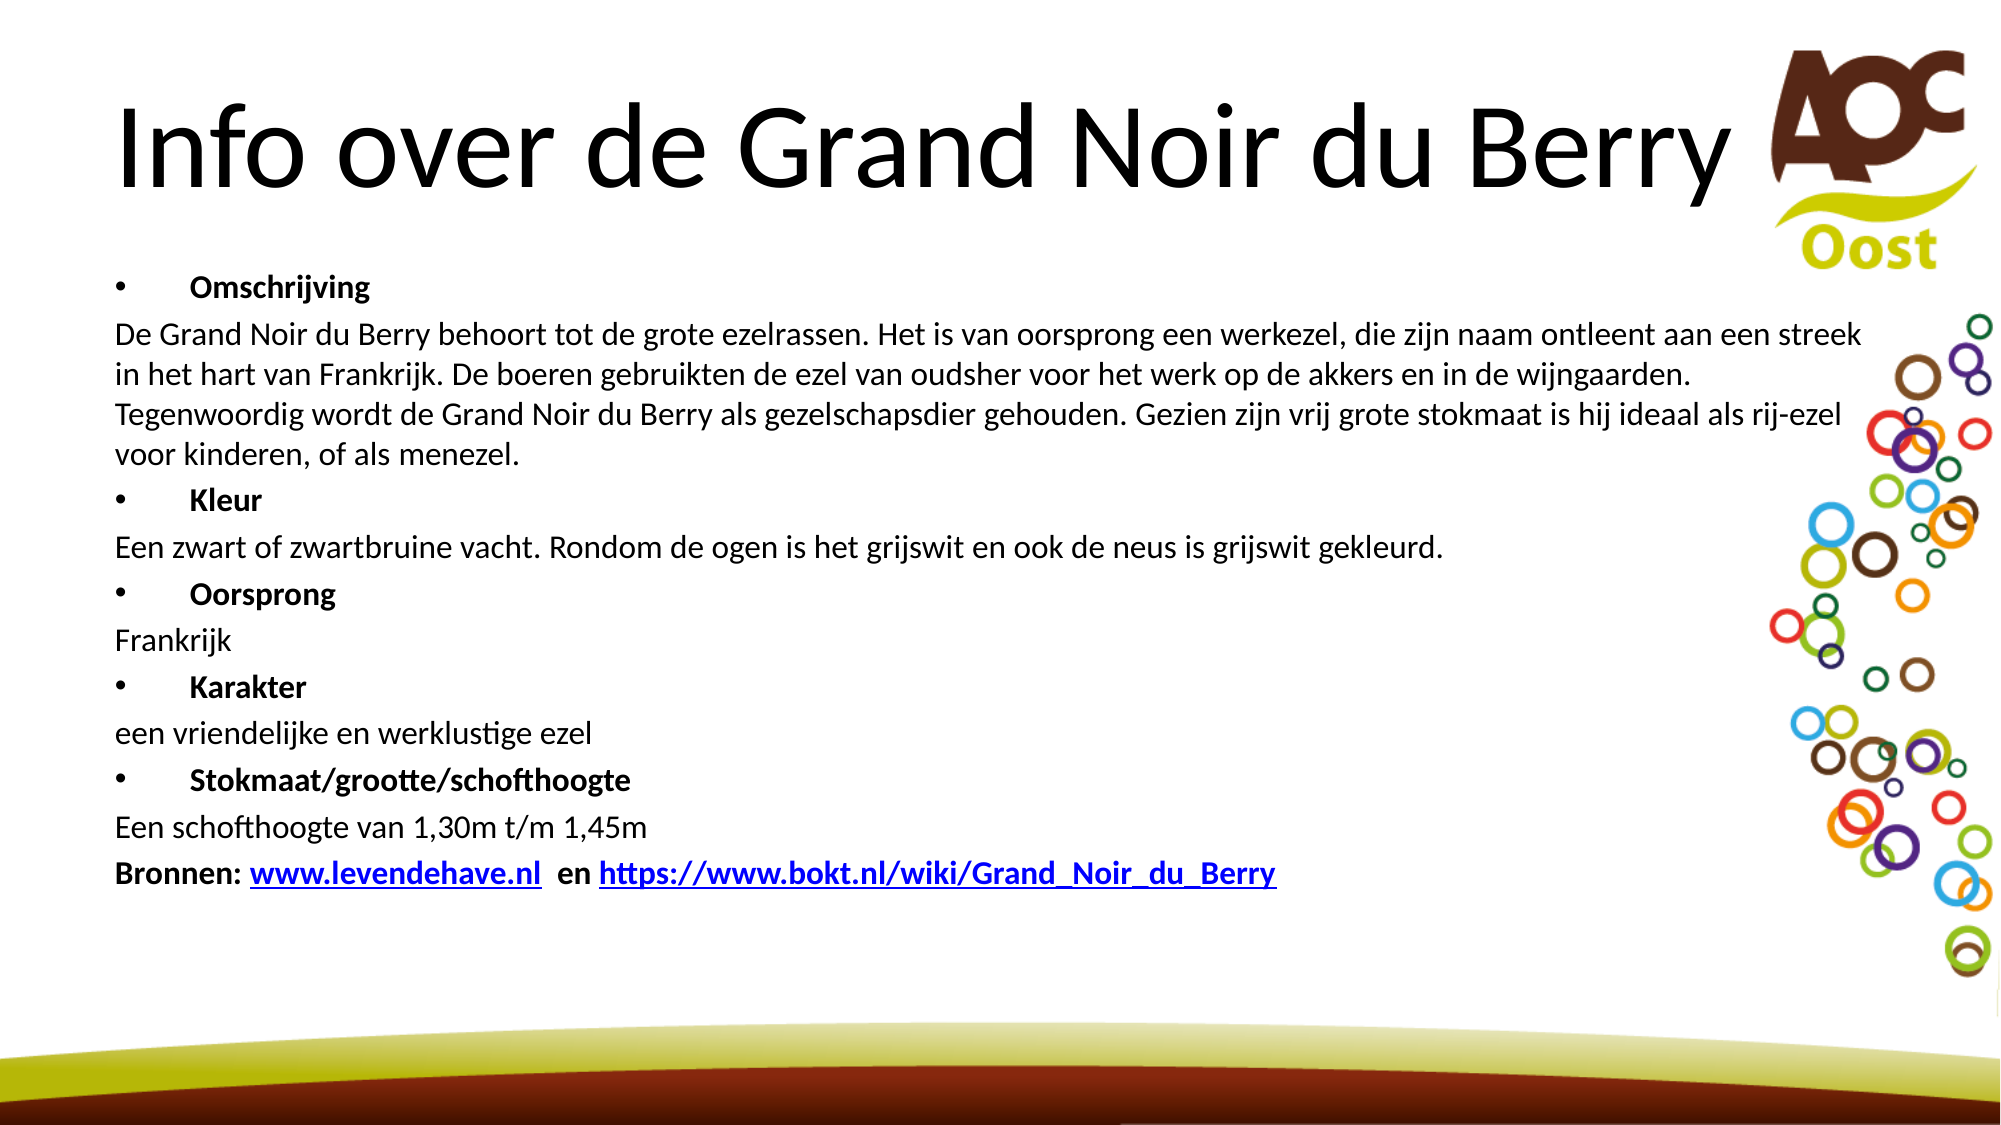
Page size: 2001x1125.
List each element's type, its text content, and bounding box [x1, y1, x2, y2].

title Info over de Grand Noir du Berry [99, 45, 1900, 233]
list Omschrijving De Grand Noir du Berry behoort tot de grote ezelrassen. Het is van oorsprong een werkezel, die zijn naam ontleent aan een streek in het hart van Frankrijk. De boeren gebruikten de ezel van oudsher voor het werk op de akkers en in de wijngaarden. Tegenwoordig wordt de Grand Noir du Berry als gezelschapsdier gehouden. Gezien zijn vrij grote stokmaat is hij ideaal als rij-ezel voor kinderen, of als menezel. Kleur Een zwart of zwartbruine vacht. Rondom de ogen is het grijswit en ook de neus is grijswit gekleurd. Oorsprong Frankrijk Karakter een vriendelijke en werklustige ezel Stokmaat/grootte/schofthoogte Een schofthoogte van 1,30m t/m 1,45m Bronnen: www.levendehave.nl en https://www.bokt.nl/wiki/Grand_Noir_du_Berry [99, 258, 1900, 1001]
picture [0, 0, 2001, 1125]
